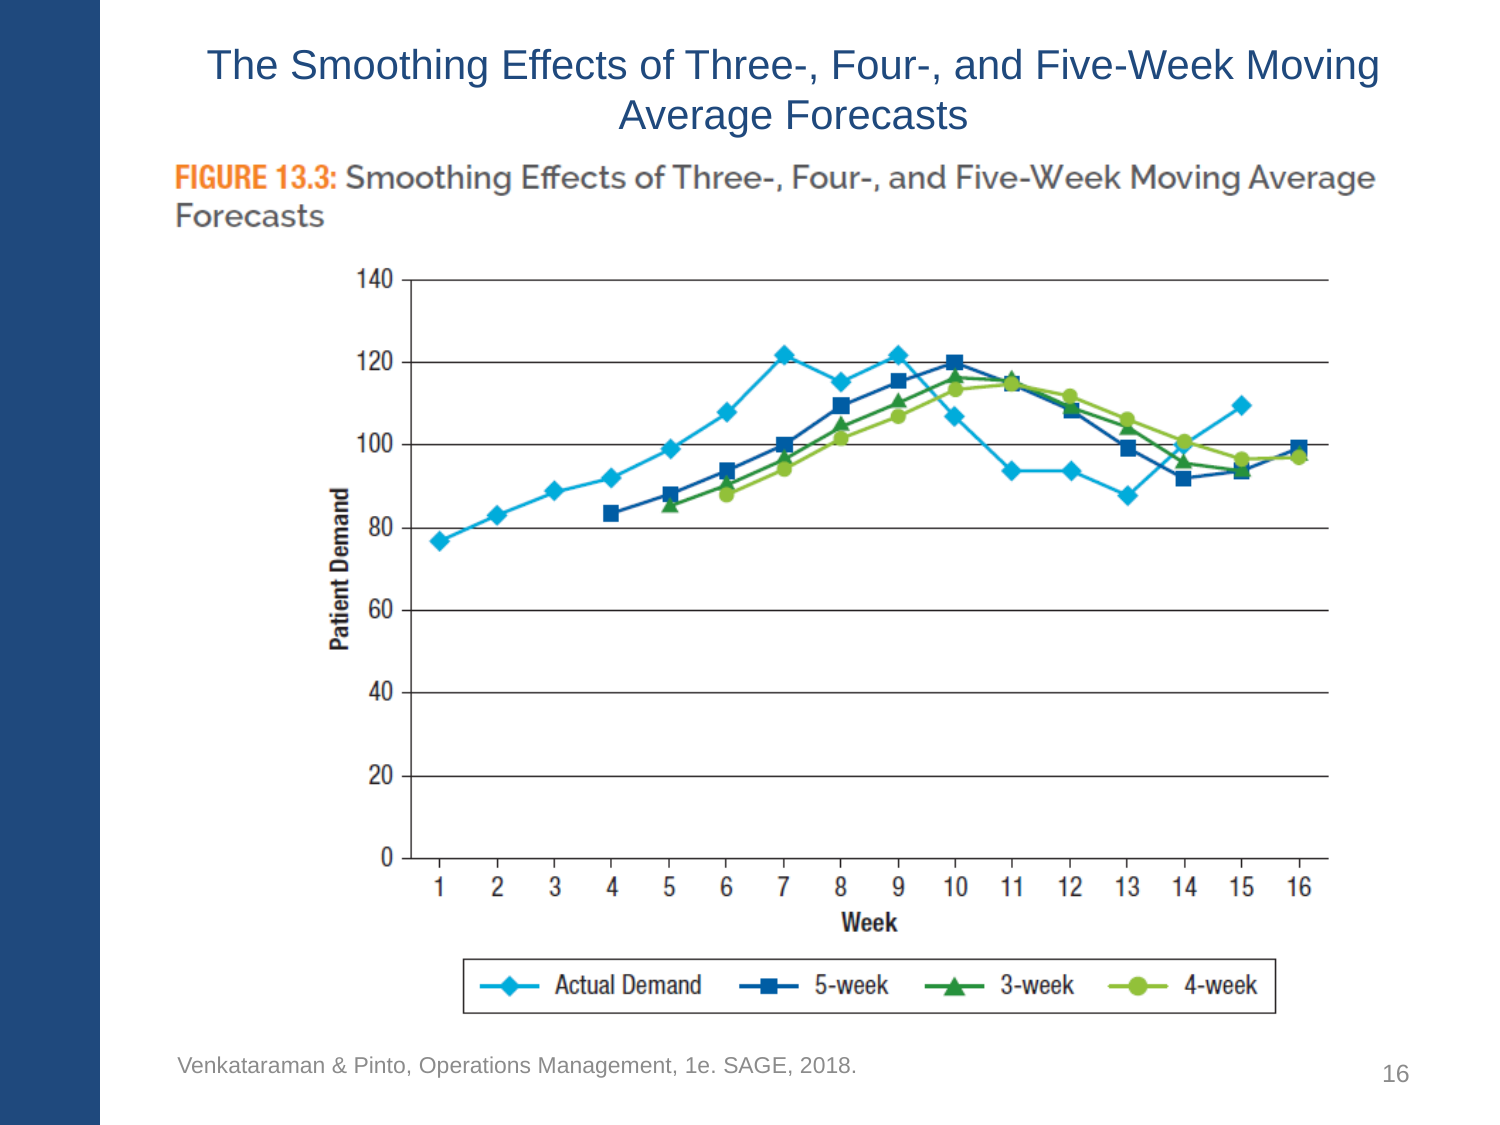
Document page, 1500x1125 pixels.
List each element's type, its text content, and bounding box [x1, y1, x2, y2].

title The Smoothing Effects of Three-, Four-, and Five-Week Moving Average Forecasts [162, 0, 1425, 175]
slide_number 16 [1350, 1049, 1425, 1103]
picture [174, 162, 1438, 1041]
footer Venkataraman & Pinto, Operations Management, 1e. SAGE, 2018. [162, 1042, 1313, 1103]
